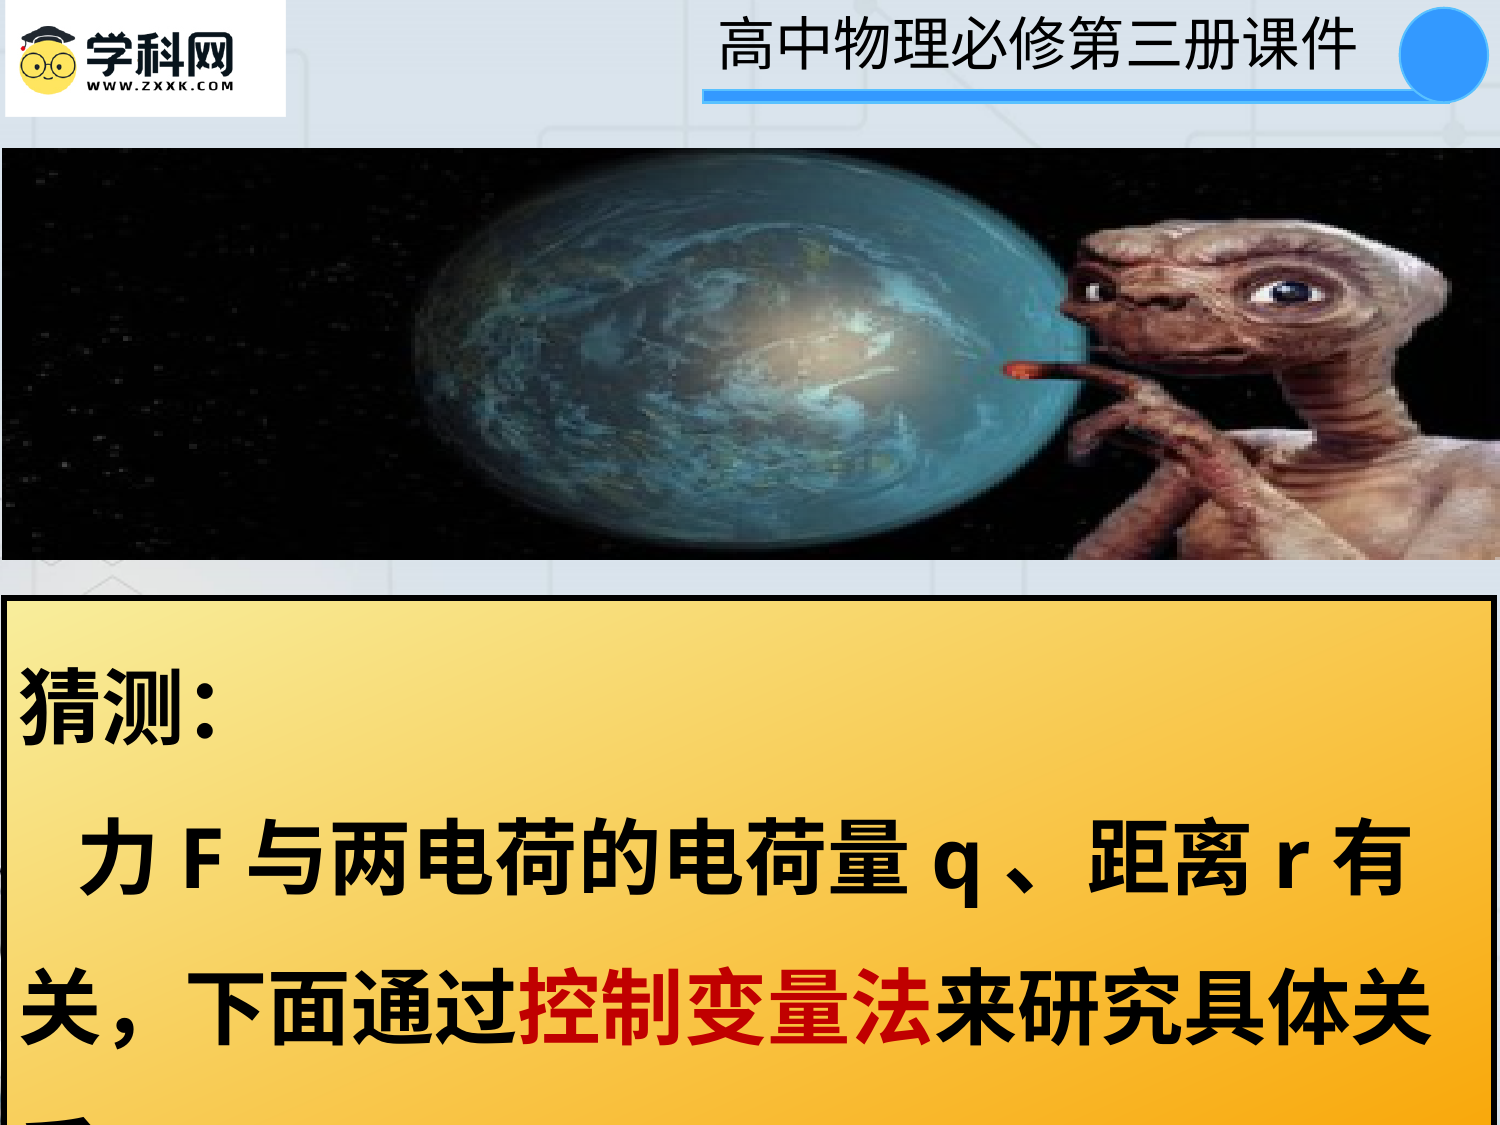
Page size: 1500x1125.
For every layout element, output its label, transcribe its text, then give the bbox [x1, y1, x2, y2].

picture [0, 0, 1500, 1125]
text_box 猜测： 力F与两电荷的电荷量q、距离r有关，下面通过控制变量法来研究具体关系。 [3, 597, 1495, 1125]
